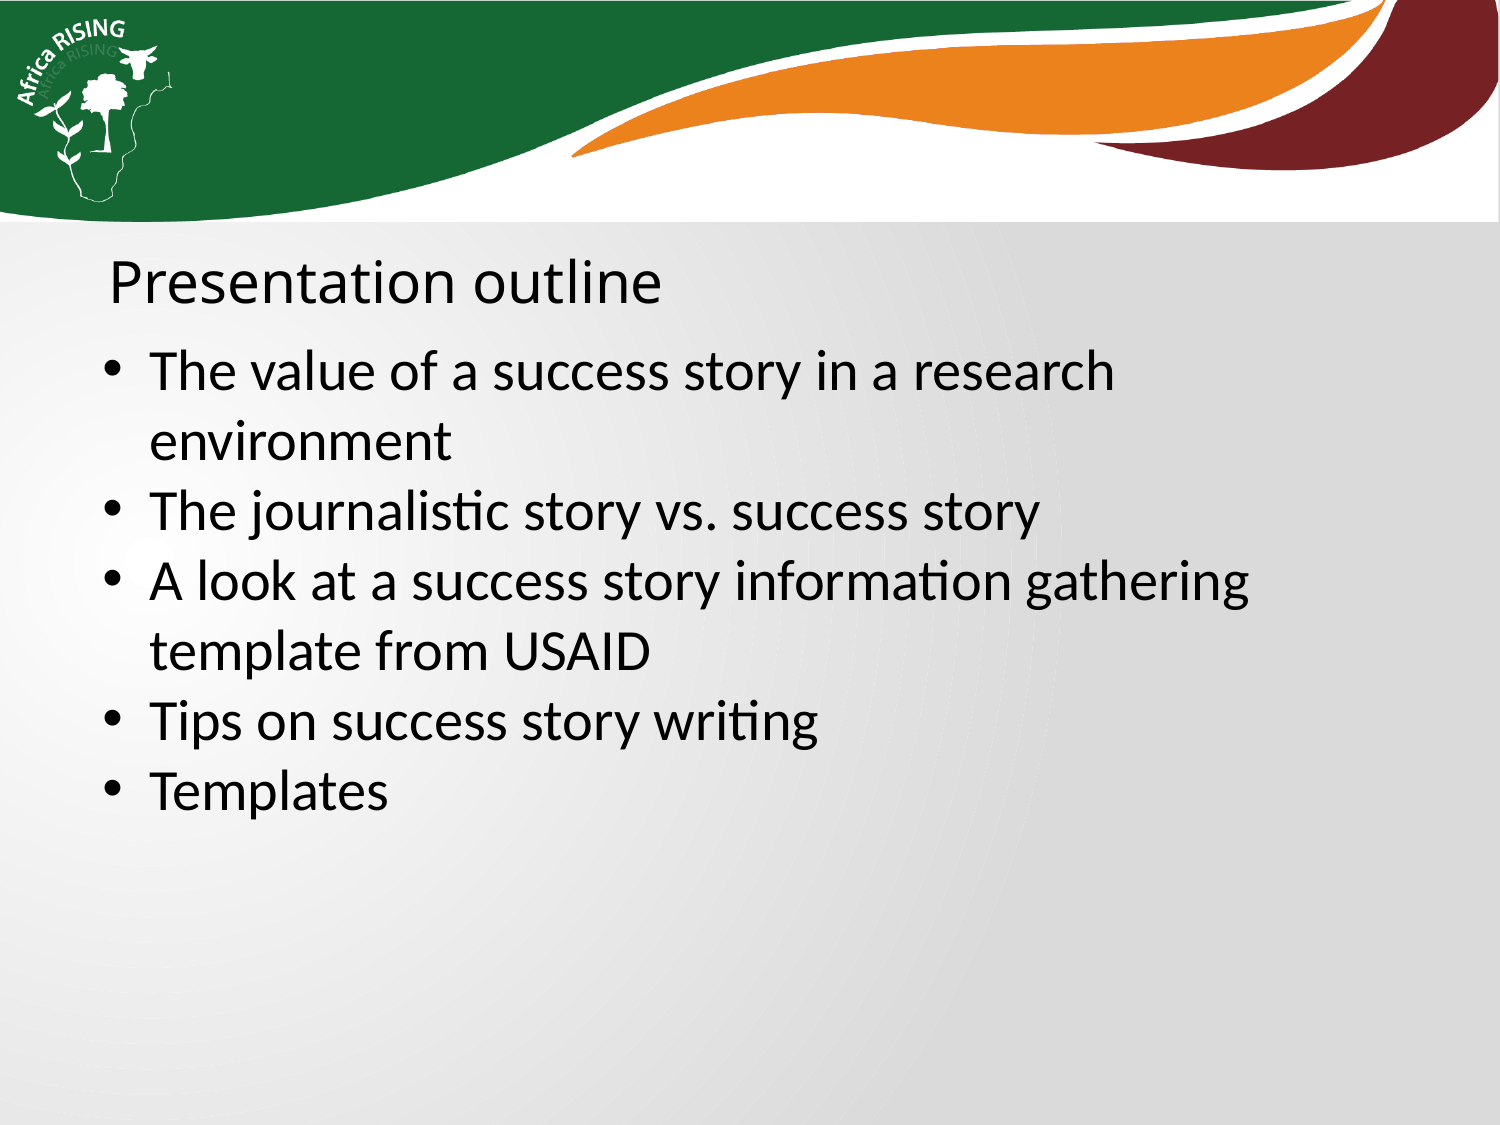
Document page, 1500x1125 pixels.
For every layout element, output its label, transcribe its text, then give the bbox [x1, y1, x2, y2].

list Presentation outline [75, 237, 688, 325]
text_box The value of a success story in a research environment The journalistic story vs. success story A look at a success story information gathering template from USAID Tips on success story writing Templates [87, 324, 1400, 830]
picture [0, 0, 1499, 222]
